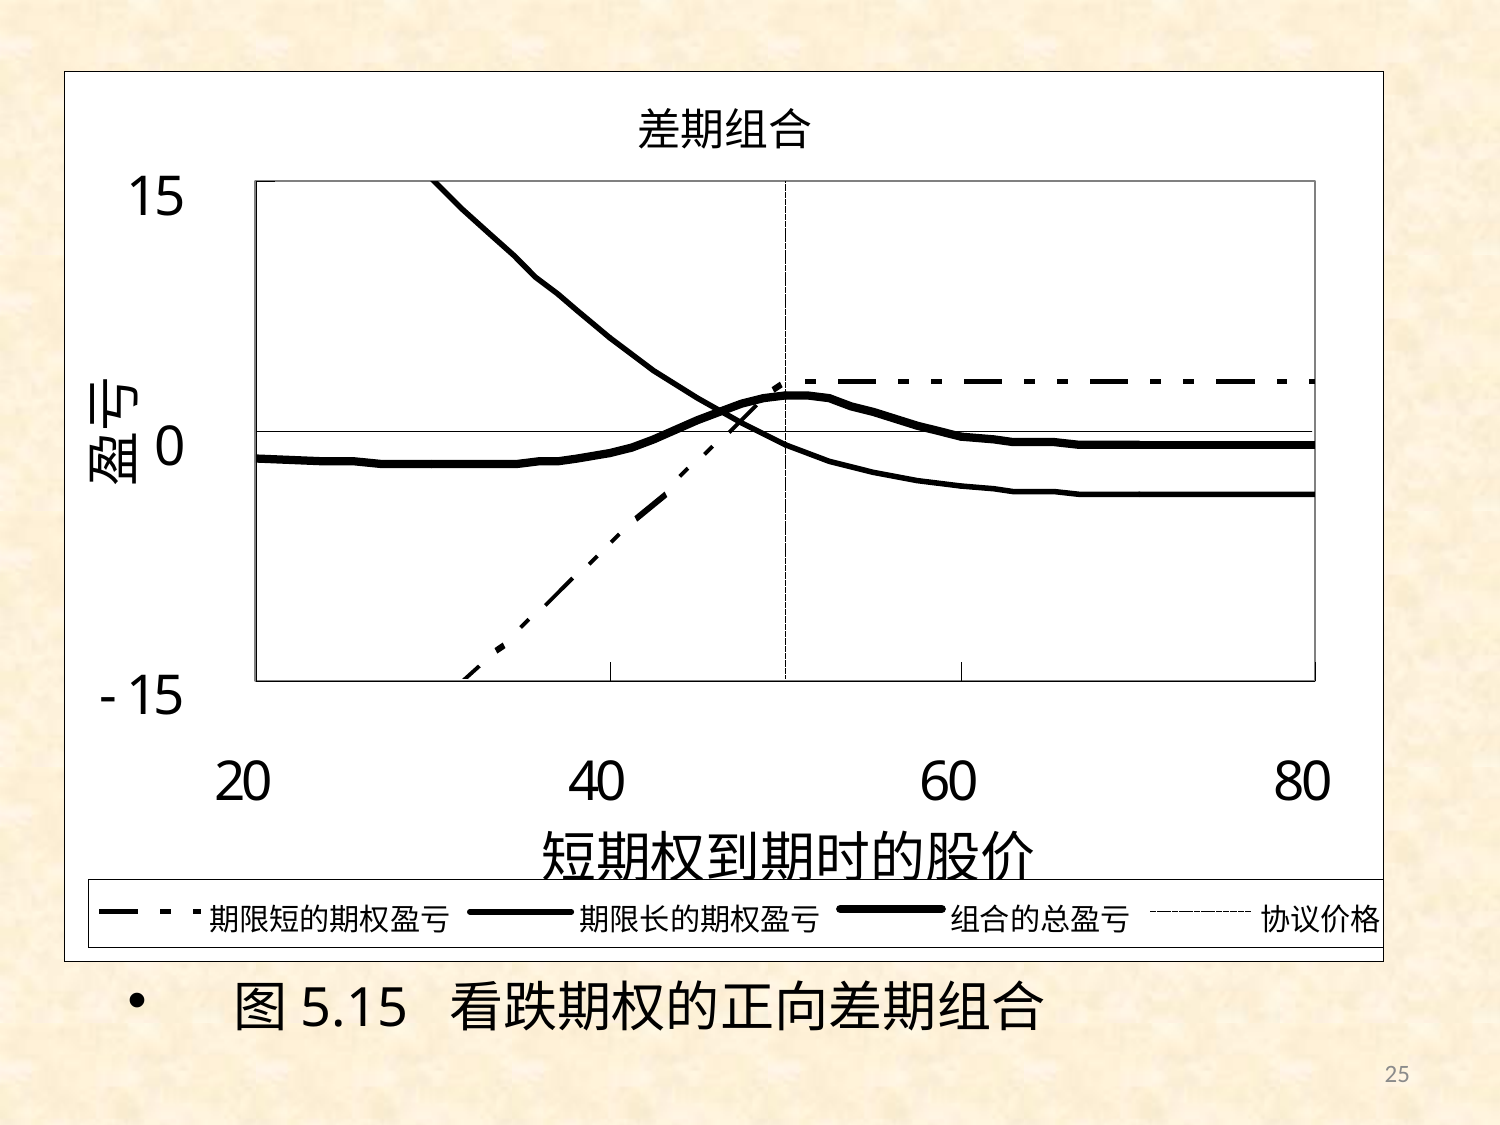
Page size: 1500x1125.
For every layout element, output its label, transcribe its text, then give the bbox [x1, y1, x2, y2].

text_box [49, 57, 1401, 976]
list 图5.15 看跌期权的正向差期组合 [112, 985, 1388, 1075]
picture [0, 0, 1500, 1125]
slide_number 25 [1074, 1042, 1425, 1103]
